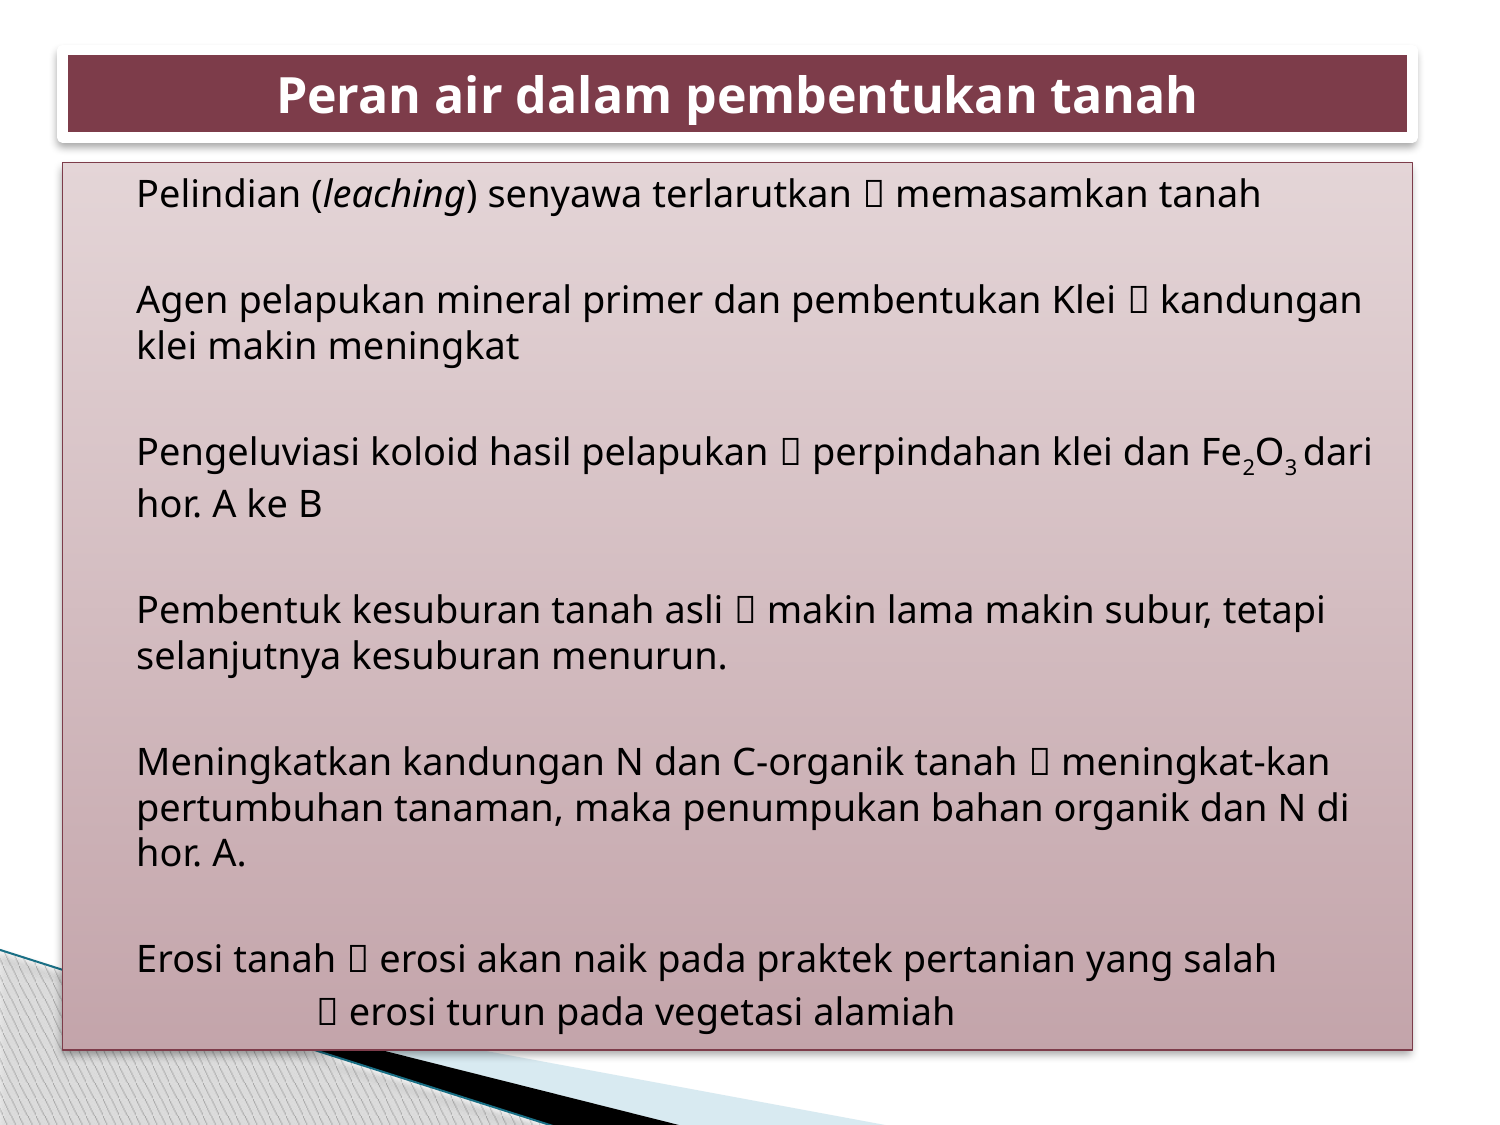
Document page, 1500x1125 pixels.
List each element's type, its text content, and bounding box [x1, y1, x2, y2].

list Pelindian (leaching) senyawa terlarutkan  memasamkan tanah Agen pelapukan mineral primer dan pembentukan Klei  kandungan klei makin meningkat Pengeluviasi koloid hasil pelapukan  perpindahan klei dan Fe2O3 dari hor. A ke B Pembentuk kesuburan tanah asli  makin lama makin subur, tetapi selanjutnya kesuburan menurun. Meningkatkan kandungan N dan C-organik tanah  meningkat-kan pertumbuhan tanaman, maka penumpukan bahan organik dan N di hor. A. Erosi tanah  erosi akan naik pada praktek pertanian yang salah  erosi turun pada vegetasi alamiah [62, 162, 1413, 1051]
title Peran air dalam pembentukan tanah [57, 45, 1418, 143]
